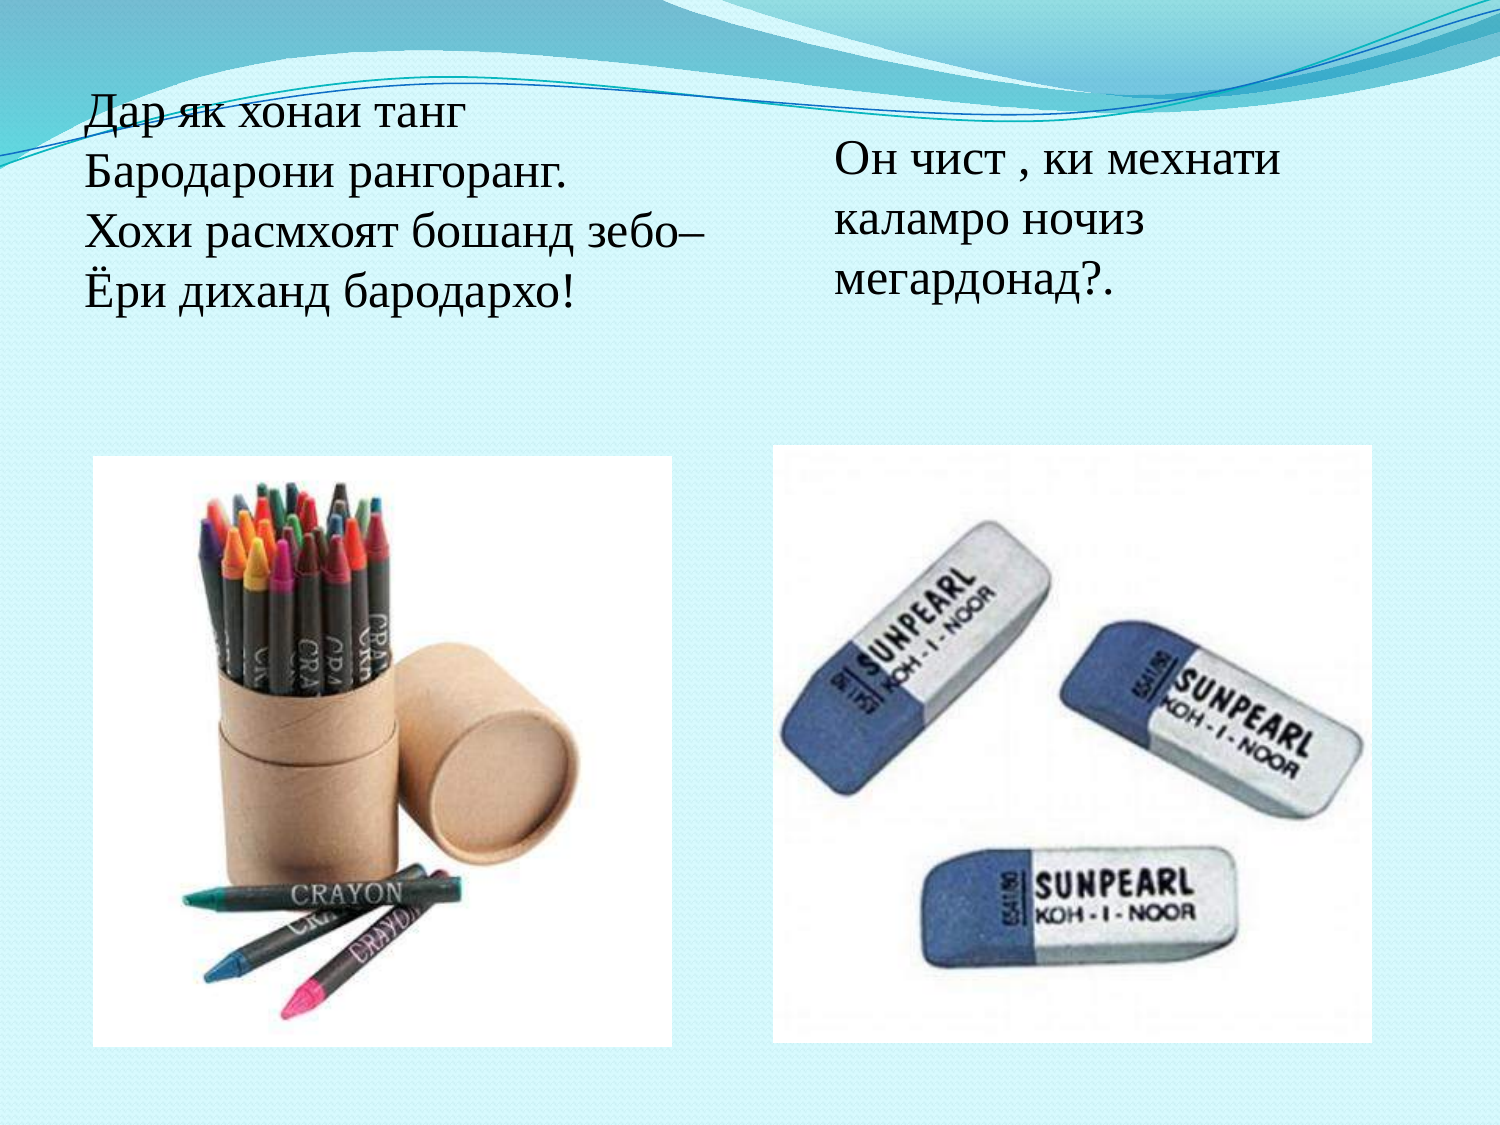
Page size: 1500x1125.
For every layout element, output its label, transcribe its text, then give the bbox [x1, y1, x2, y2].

picture [773, 445, 1372, 1044]
picture [93, 456, 673, 1048]
text_box Дар як хонаи танг Бародарони рангоранг. Хохи расмхоят бошанд зебо– Ёри диханд бародархо! [70, 70, 750, 325]
text_box Он чист , ки мехнати каламро ночиз мегардонад?. [820, 117, 1436, 312]
